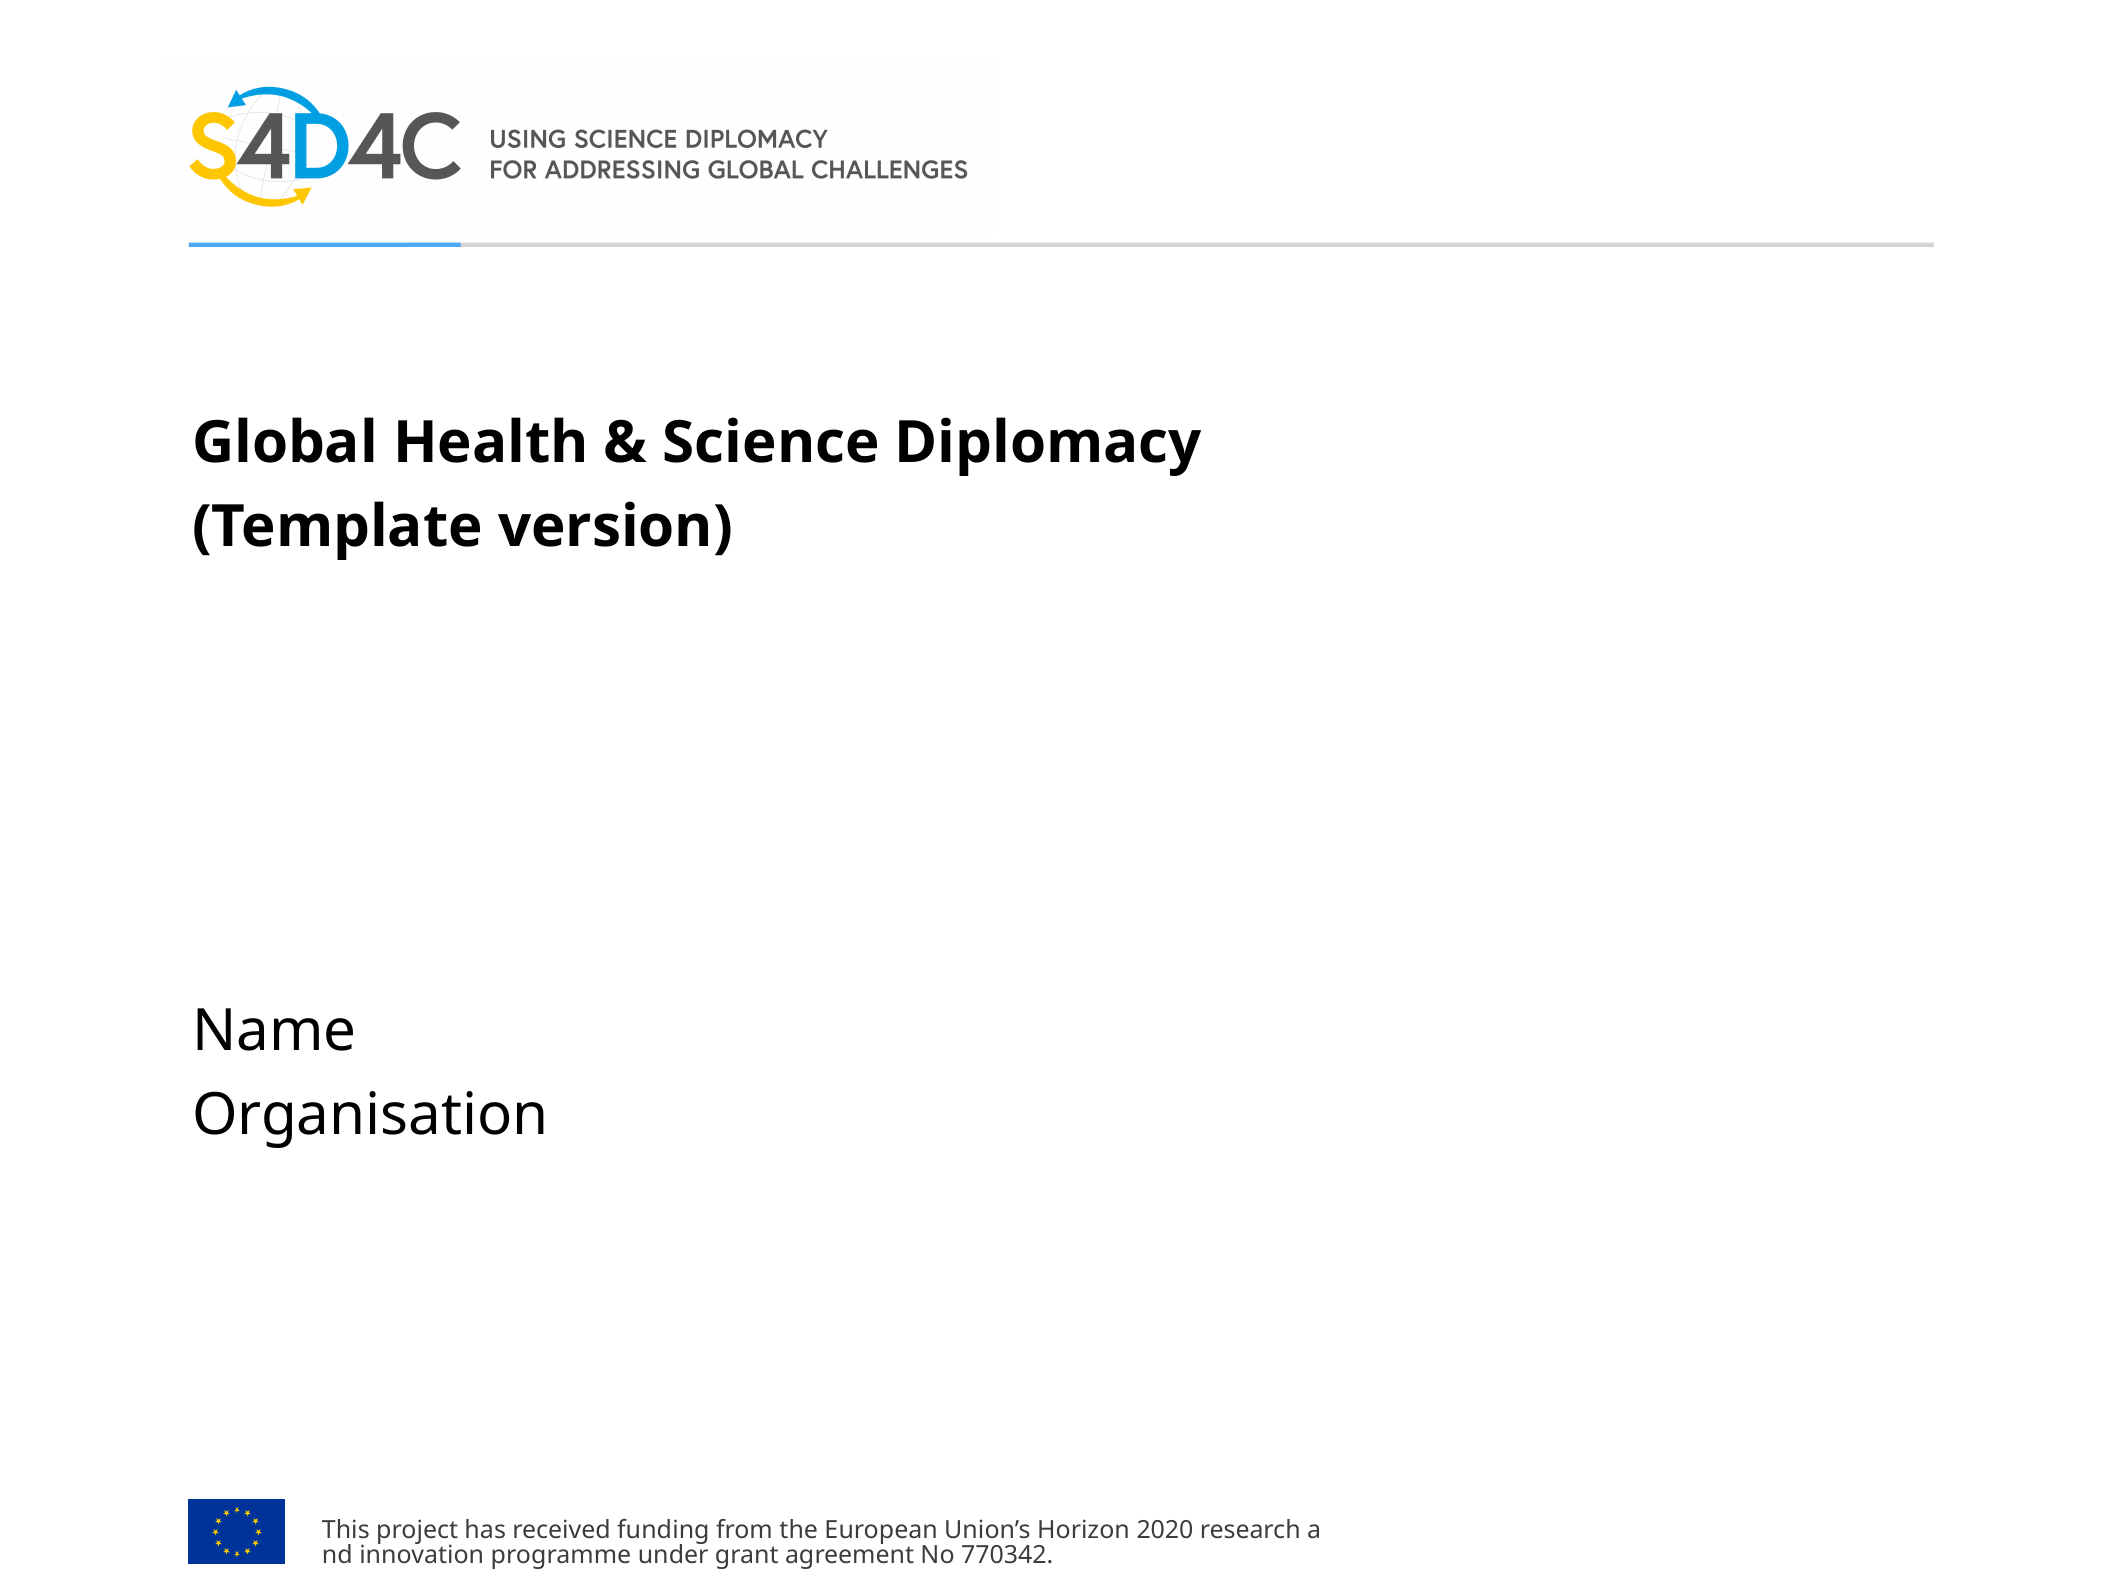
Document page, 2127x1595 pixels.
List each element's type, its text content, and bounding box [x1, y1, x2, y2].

picture [161, 57, 997, 235]
footer This project has received funding from the European Union’s Horizon 2020 research and innovation programme under grant agreement No 770342. [300, 1491, 1348, 1571]
picture [188, 1499, 285, 1564]
list Global Health & Science Diplomacy (Template version) Name Organisation [177, 312, 1577, 1318]
